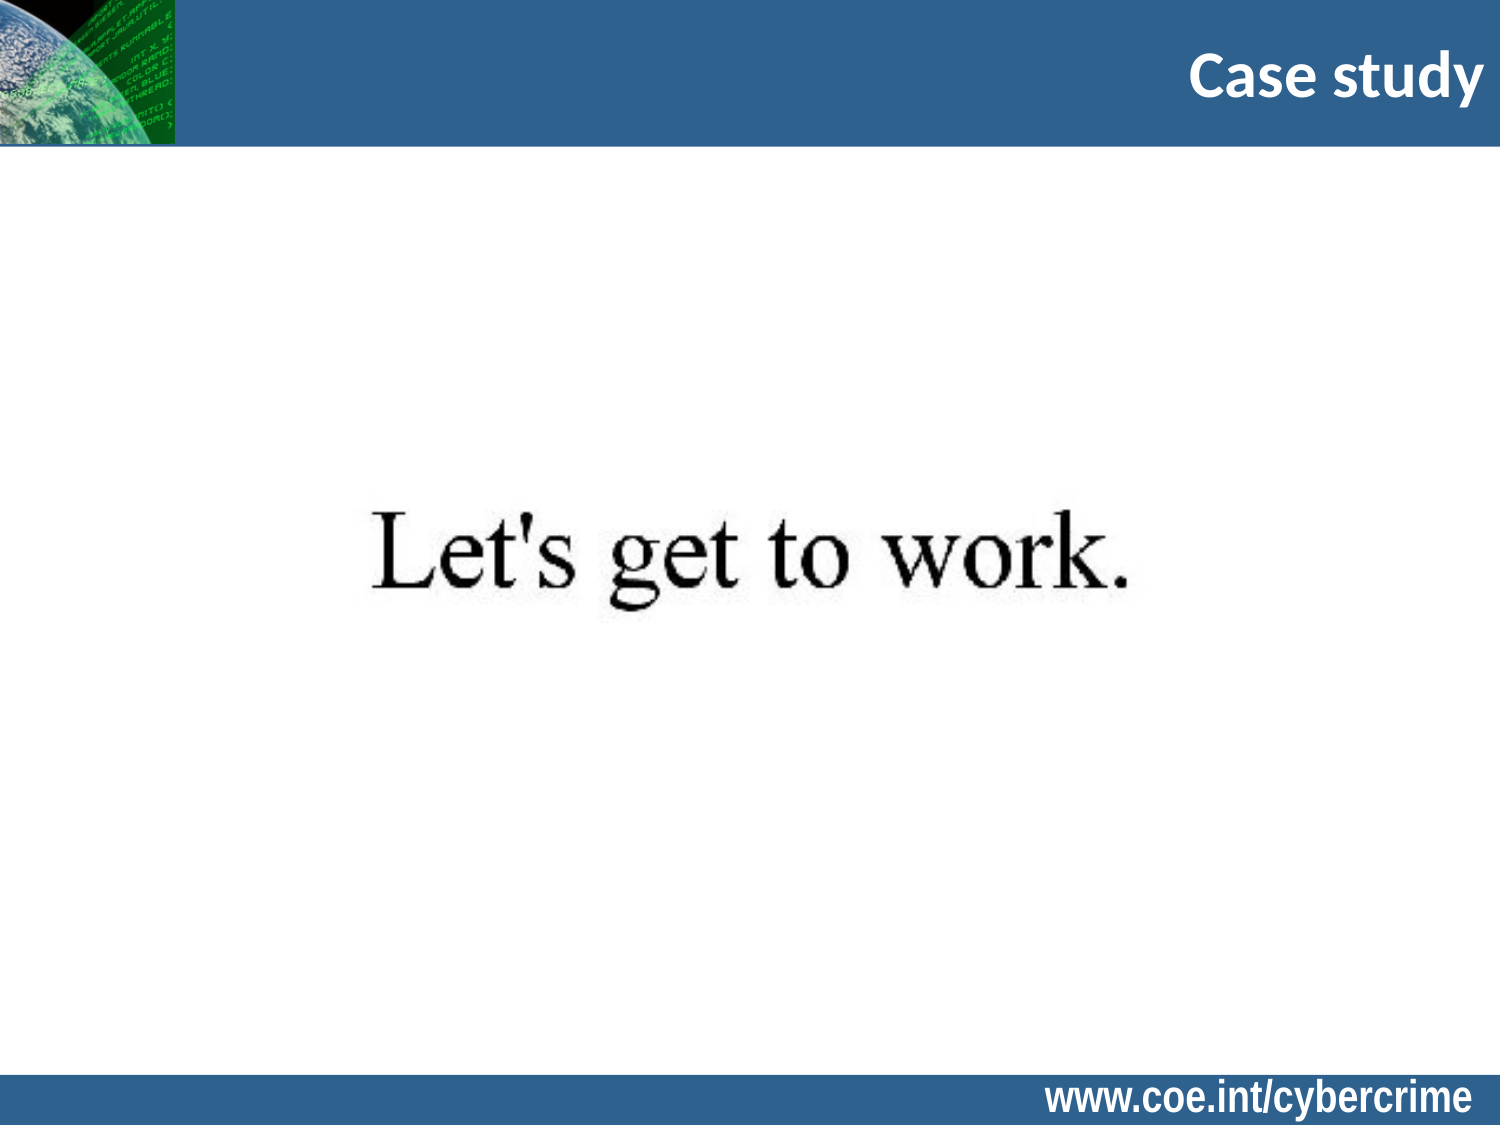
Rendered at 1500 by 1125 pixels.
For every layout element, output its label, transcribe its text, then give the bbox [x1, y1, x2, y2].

picture [354, 397, 1146, 728]
picture [0, 0, 175, 144]
text_box www.coe.int/cybercrime [1030, 1059, 1500, 1125]
text_box Case study [177, 0, 1500, 149]
text_box [0, 1073, 1030, 1125]
